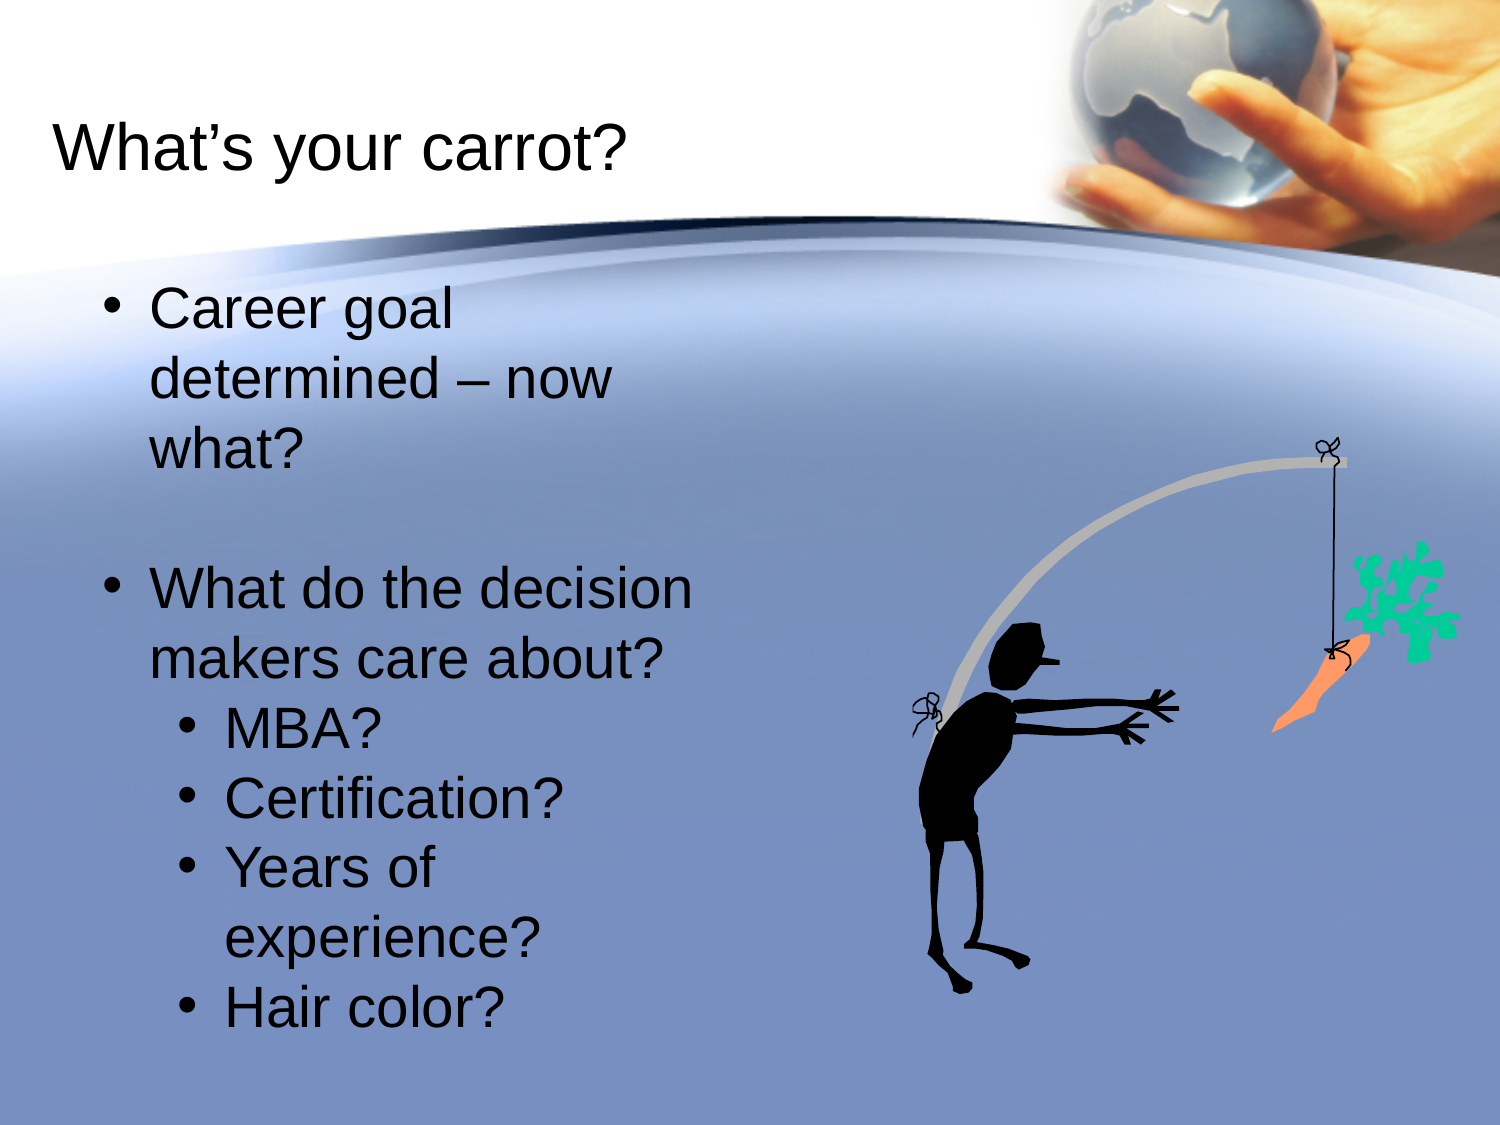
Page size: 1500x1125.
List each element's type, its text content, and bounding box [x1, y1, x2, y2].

title What’s your carrot? [37, 50, 1088, 238]
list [912, 437, 1462, 995]
picture [0, 0, 1500, 1125]
text_box Career goal determined – now what? What do the decision makers care about? MBA? Certification? Years of experience? Hair color? [87, 262, 713, 1125]
